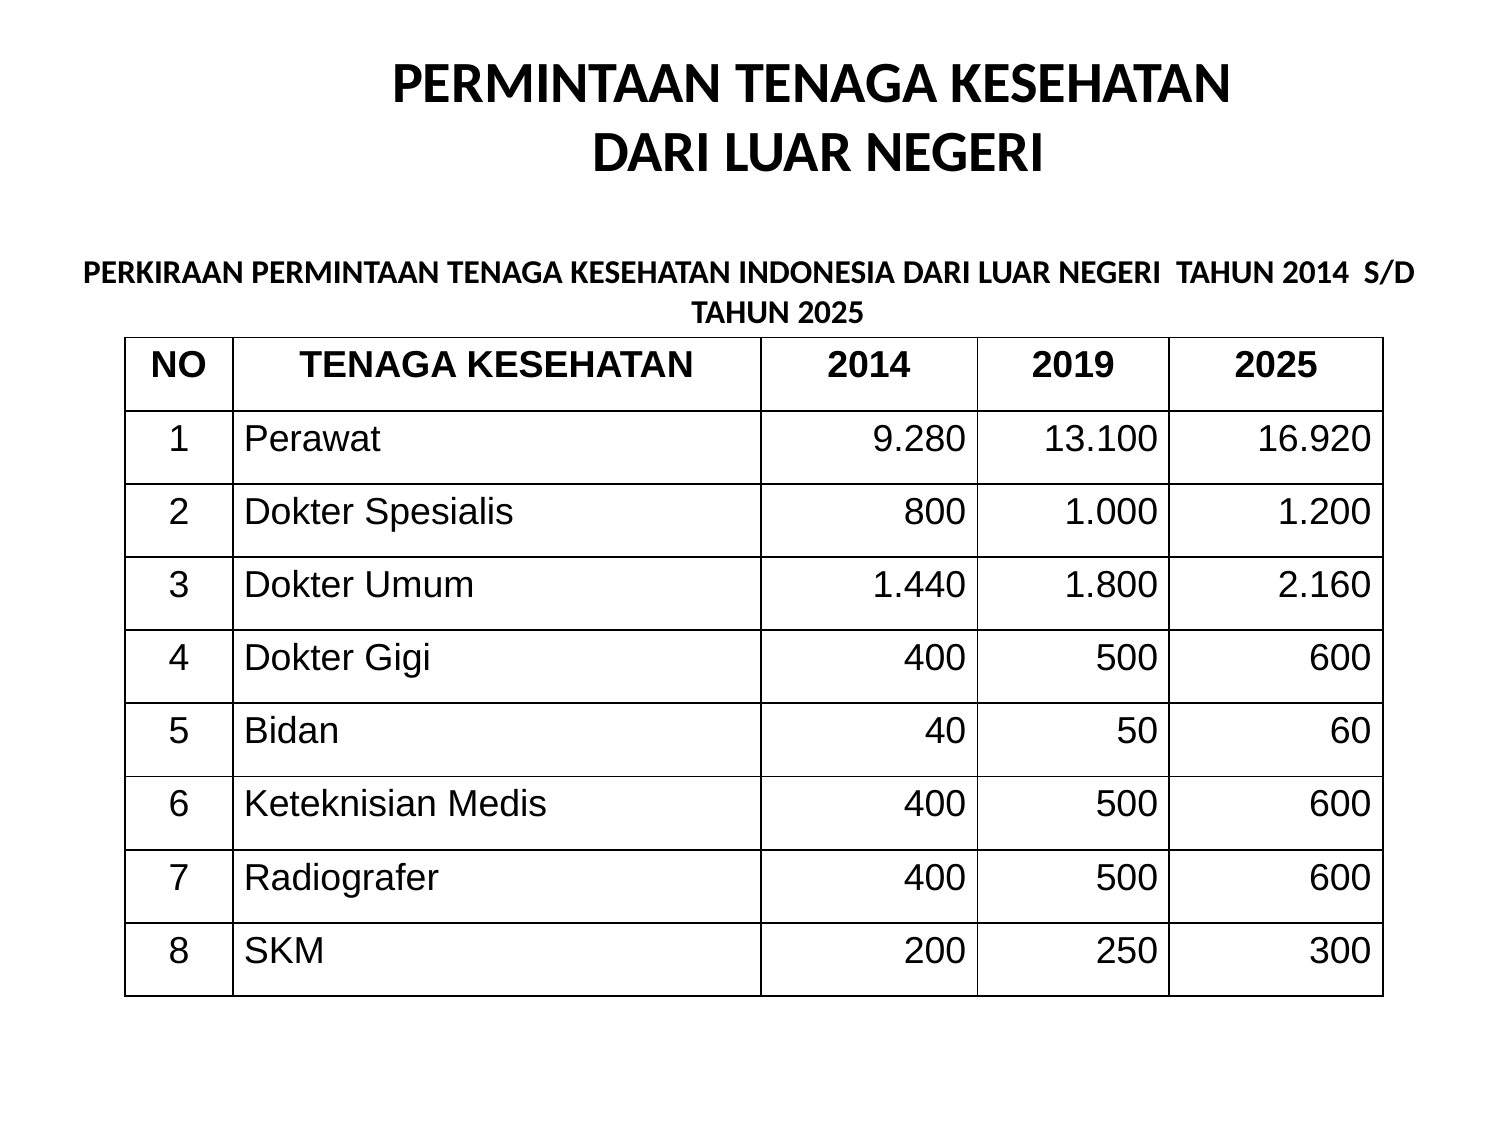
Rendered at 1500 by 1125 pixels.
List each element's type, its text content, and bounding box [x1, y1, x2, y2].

table_header TENAGA KESEHATAN [234, 338, 760, 410]
table_cell Dokter Spesialis [234, 485, 760, 556]
table_cell Dokter Umum [234, 558, 760, 629]
table_cell SKM [234, 924, 760, 995]
list PERKIRAAN PERMINTAAN TENAGA KESEHATAN INDONESIA DARI LUAR NEGERI TAHUN 2014 S/D TAHUN 2025 [53, 196, 1447, 1100]
table_cell Radiografer [234, 851, 760, 922]
table_cell 3 [126, 558, 232, 629]
table_header 2025 [1170, 338, 1382, 410]
table_header 2019 [978, 338, 1168, 410]
table_cell 1.200 [1170, 485, 1382, 556]
table_cell 1.000 [978, 485, 1168, 556]
table_cell 5 [126, 704, 232, 776]
table_cell 600 [1170, 777, 1382, 849]
table_header NO [126, 338, 232, 410]
table_cell 1.440 [762, 558, 977, 629]
table_cell 400 [762, 631, 977, 702]
table_cell 400 [762, 777, 977, 849]
table_cell 400 [762, 851, 977, 922]
table_cell 200 [762, 924, 977, 995]
table_cell 40 [762, 704, 977, 776]
table_cell 500 [978, 777, 1168, 849]
table_cell 300 [1170, 924, 1382, 995]
table_cell 600 [1170, 851, 1382, 922]
table_cell 2 [126, 485, 232, 556]
table_cell Perawat [234, 412, 760, 483]
table_cell Bidan [234, 704, 760, 776]
table_cell 500 [978, 631, 1168, 702]
table_cell 1.800 [978, 558, 1168, 629]
table_cell 16.920 [1170, 412, 1382, 483]
table_cell 2.160 [1170, 558, 1382, 629]
table_cell 1 [126, 412, 232, 483]
table_cell Dokter Gigi [234, 631, 760, 702]
table_cell 50 [978, 704, 1168, 776]
title PERMINTAAN TENAGA KESEHATAN DARI LUAR NEGERI [206, 30, 1431, 196]
table_cell 60 [1170, 704, 1382, 776]
table_header 2014 [762, 338, 977, 410]
table_cell 500 [978, 851, 1168, 922]
table_cell 800 [762, 485, 977, 556]
table_cell 250 [978, 924, 1168, 995]
table_cell 7 [126, 851, 232, 922]
table_cell 4 [126, 631, 232, 702]
table_cell 6 [126, 777, 232, 849]
table_cell 8 [126, 924, 232, 995]
table_cell 600 [1170, 631, 1382, 702]
table_cell Keteknisian Medis [234, 777, 760, 849]
table_cell 9.280 [762, 412, 977, 483]
table_cell 13.100 [978, 412, 1168, 483]
